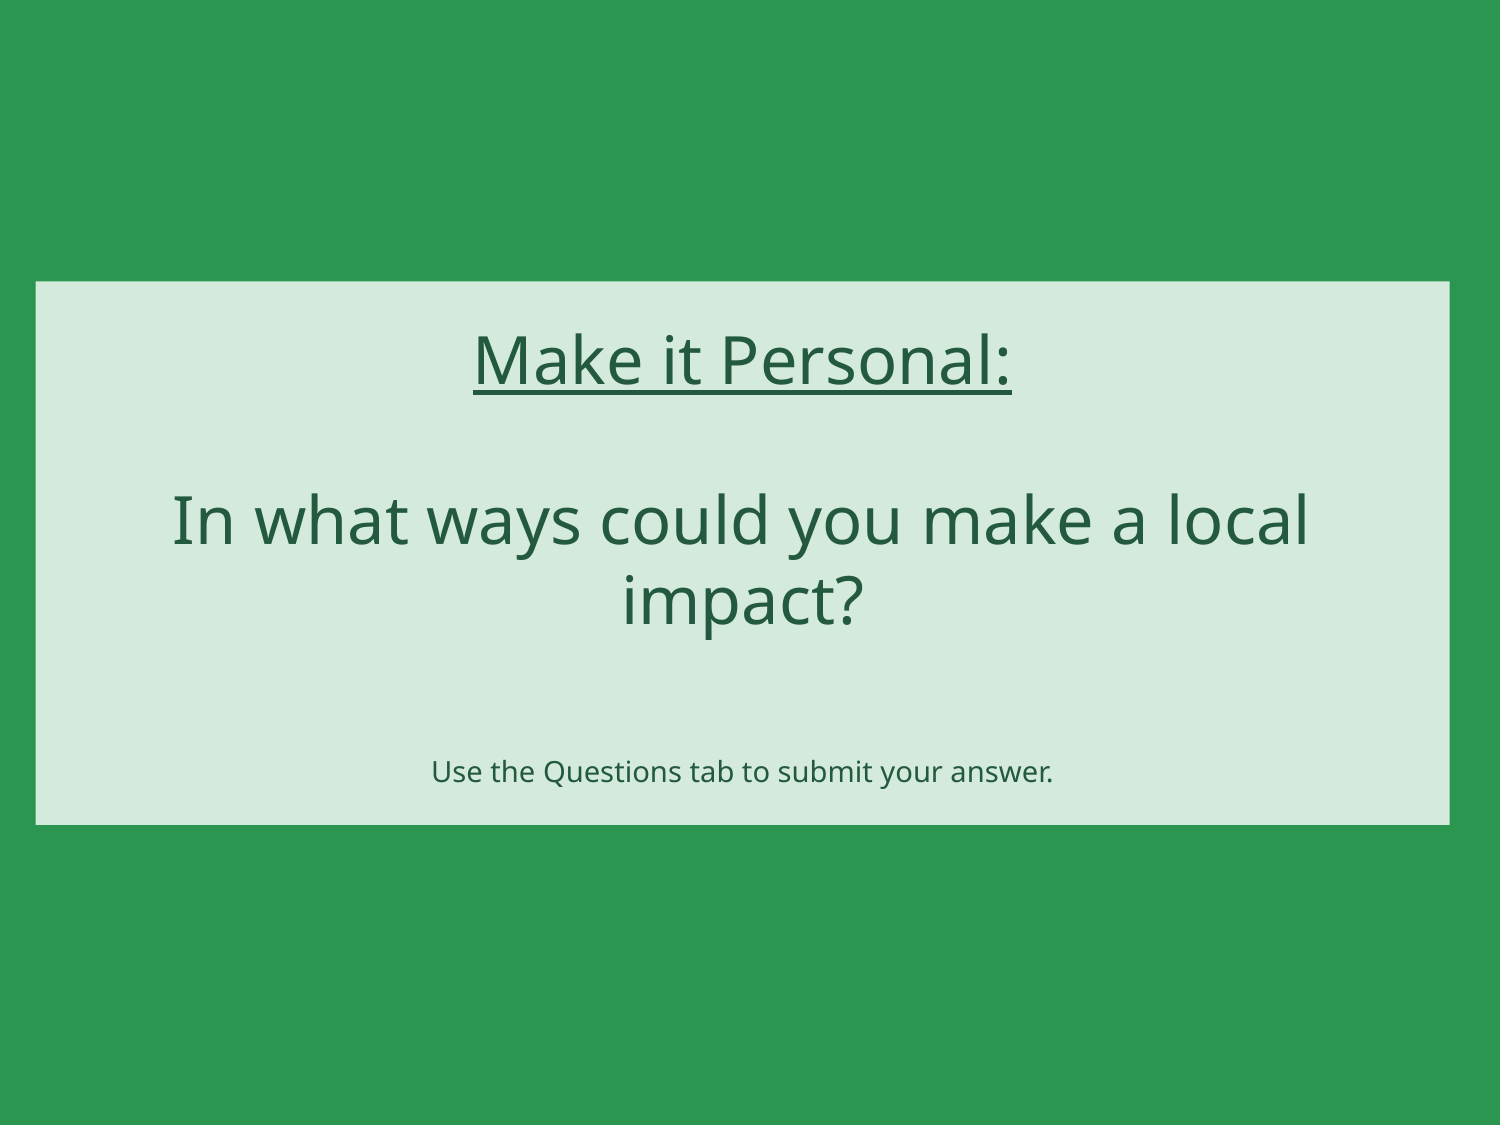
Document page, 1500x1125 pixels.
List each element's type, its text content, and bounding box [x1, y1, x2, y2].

title Make it Personal: In what ways could you make a local impact? Use the Questions tab to submit your answer. [35, 281, 1450, 825]
